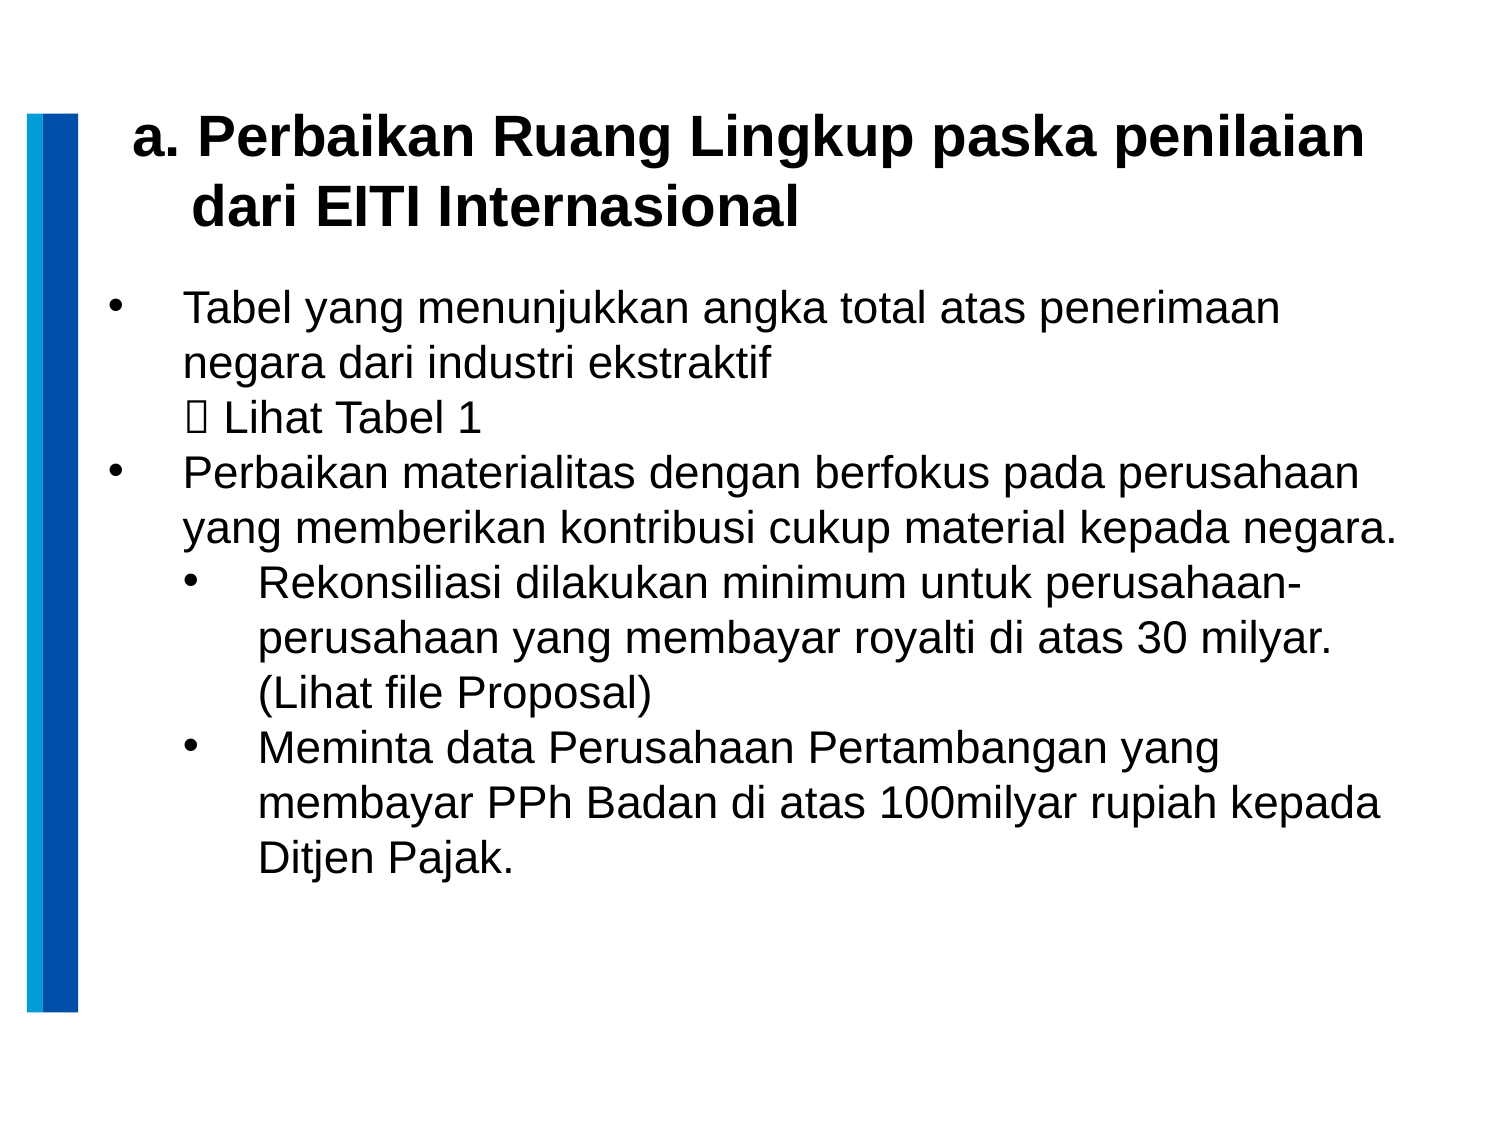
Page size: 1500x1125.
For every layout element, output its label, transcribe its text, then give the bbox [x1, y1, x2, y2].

text_box [26, 113, 43, 1013]
text_box Tabel yang menunjukkan angka total atas penerimaan negara dari industri ekstraktif  Lihat Tabel 1 Perbaikan materialitas dengan berfokus pada perusahaan yang memberikan kontribusi cukup material kepada negara. Rekonsiliasi dilakukan minimum untuk perusahaan-perusahaan yang membayar royalti di atas 30 milyar. (Lihat file Proposal) Meminta data Perusahaan Pertambangan yang membayar PPh Badan di atas 100milyar rupiah kepada Ditjen Pajak. [64, 270, 1445, 945]
text_box a. Perbaikan Ruang Lingkup paska penilaian dari EITI Internasional [117, 67, 1456, 269]
text_box [43, 113, 79, 1013]
